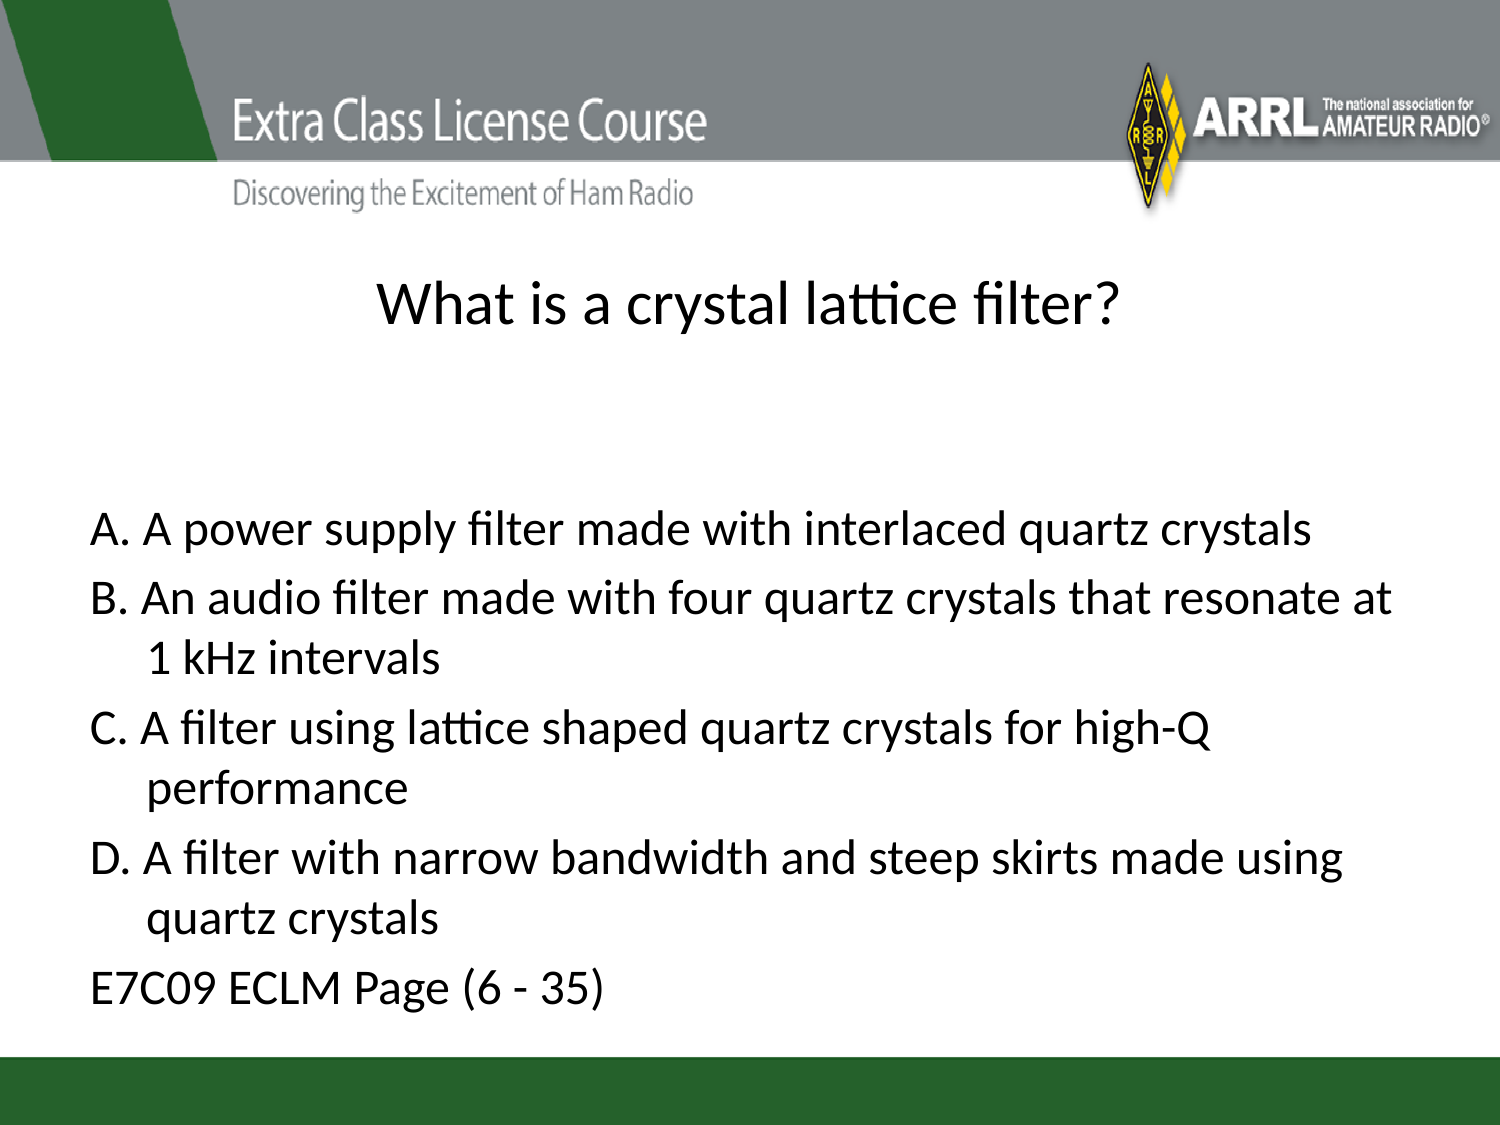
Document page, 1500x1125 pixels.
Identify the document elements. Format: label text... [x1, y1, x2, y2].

picture [0, 0, 1500, 1125]
title What is a crystal lattice filter? [75, 254, 1425, 435]
list A. A power supply filter made with interlaced quartz crystals B. An audio filter made with four quartz crystals that resonate at 1 kHz intervals C. A filter using lattice shaped quartz crystals for high-Q performance D. A filter with narrow bandwidth and steep skirts made using quartz crystals E7C09 ECLM Page (6 - 35) [75, 487, 1425, 1005]
